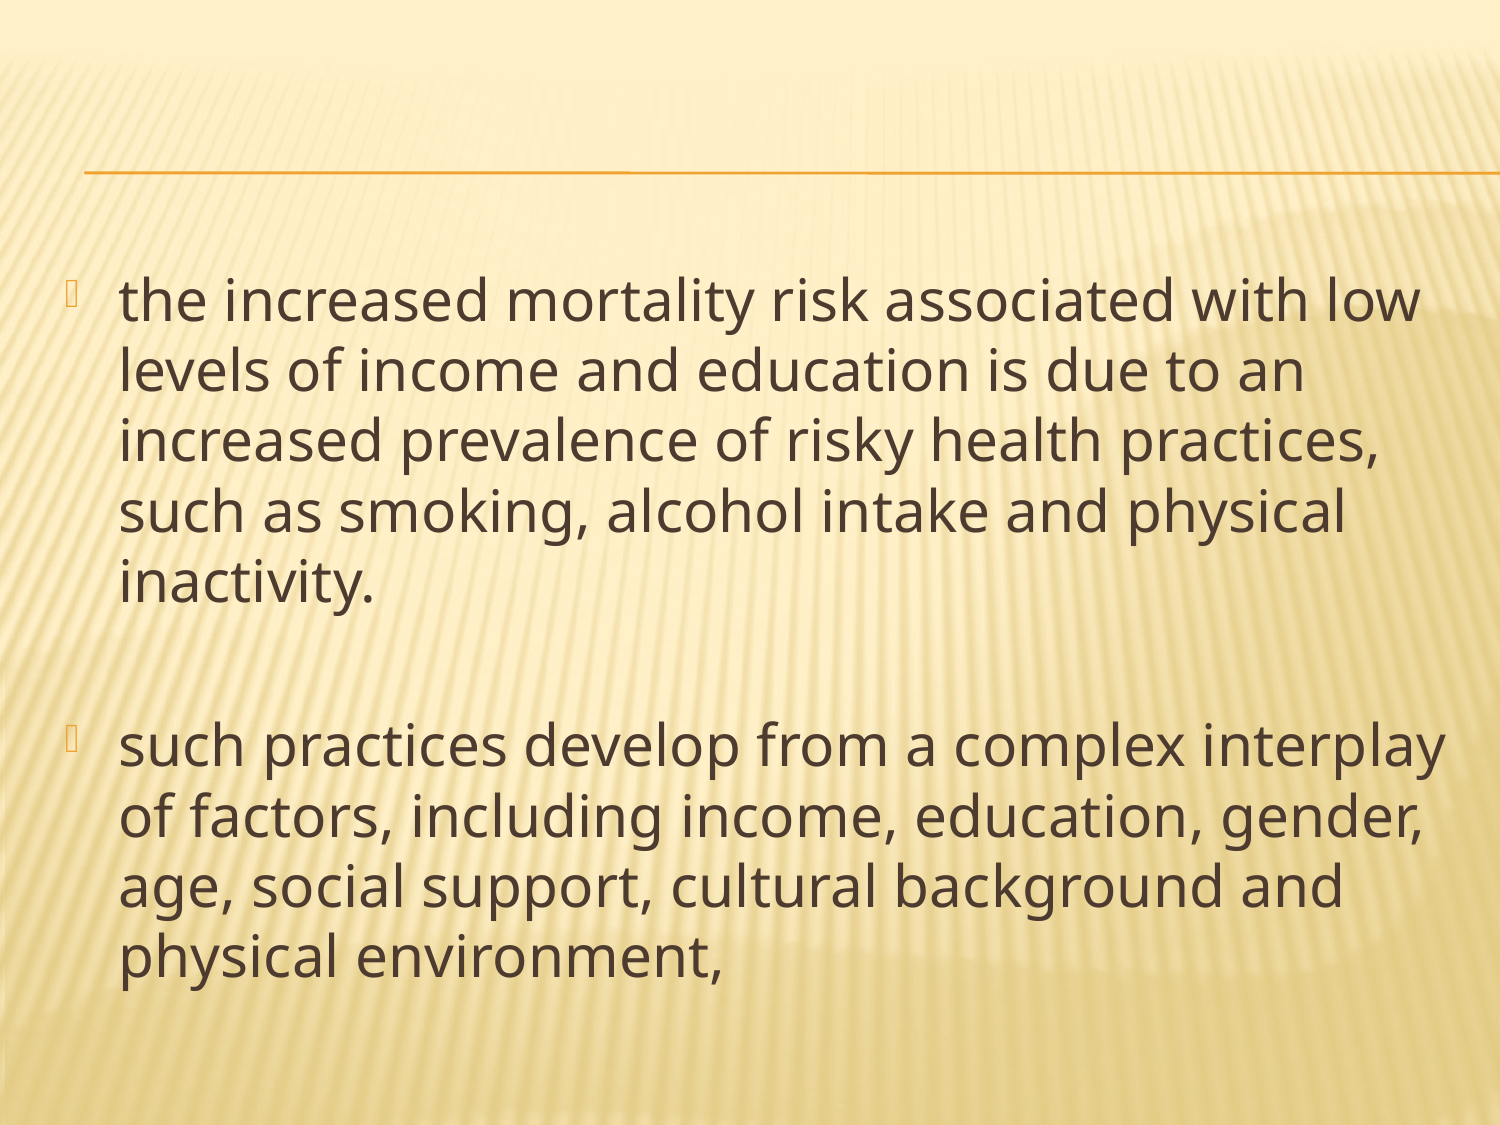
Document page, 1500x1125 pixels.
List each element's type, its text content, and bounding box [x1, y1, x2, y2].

list the increased mortality risk associated with low levels of income and education is due to an increased prevalence of risky health practices, such as smoking, alcohol intake and physical inactivity. such practices develop from a complex interplay of factors, including income, education, gender, age, social support, cultural background and physical environment, [50, 254, 1475, 998]
